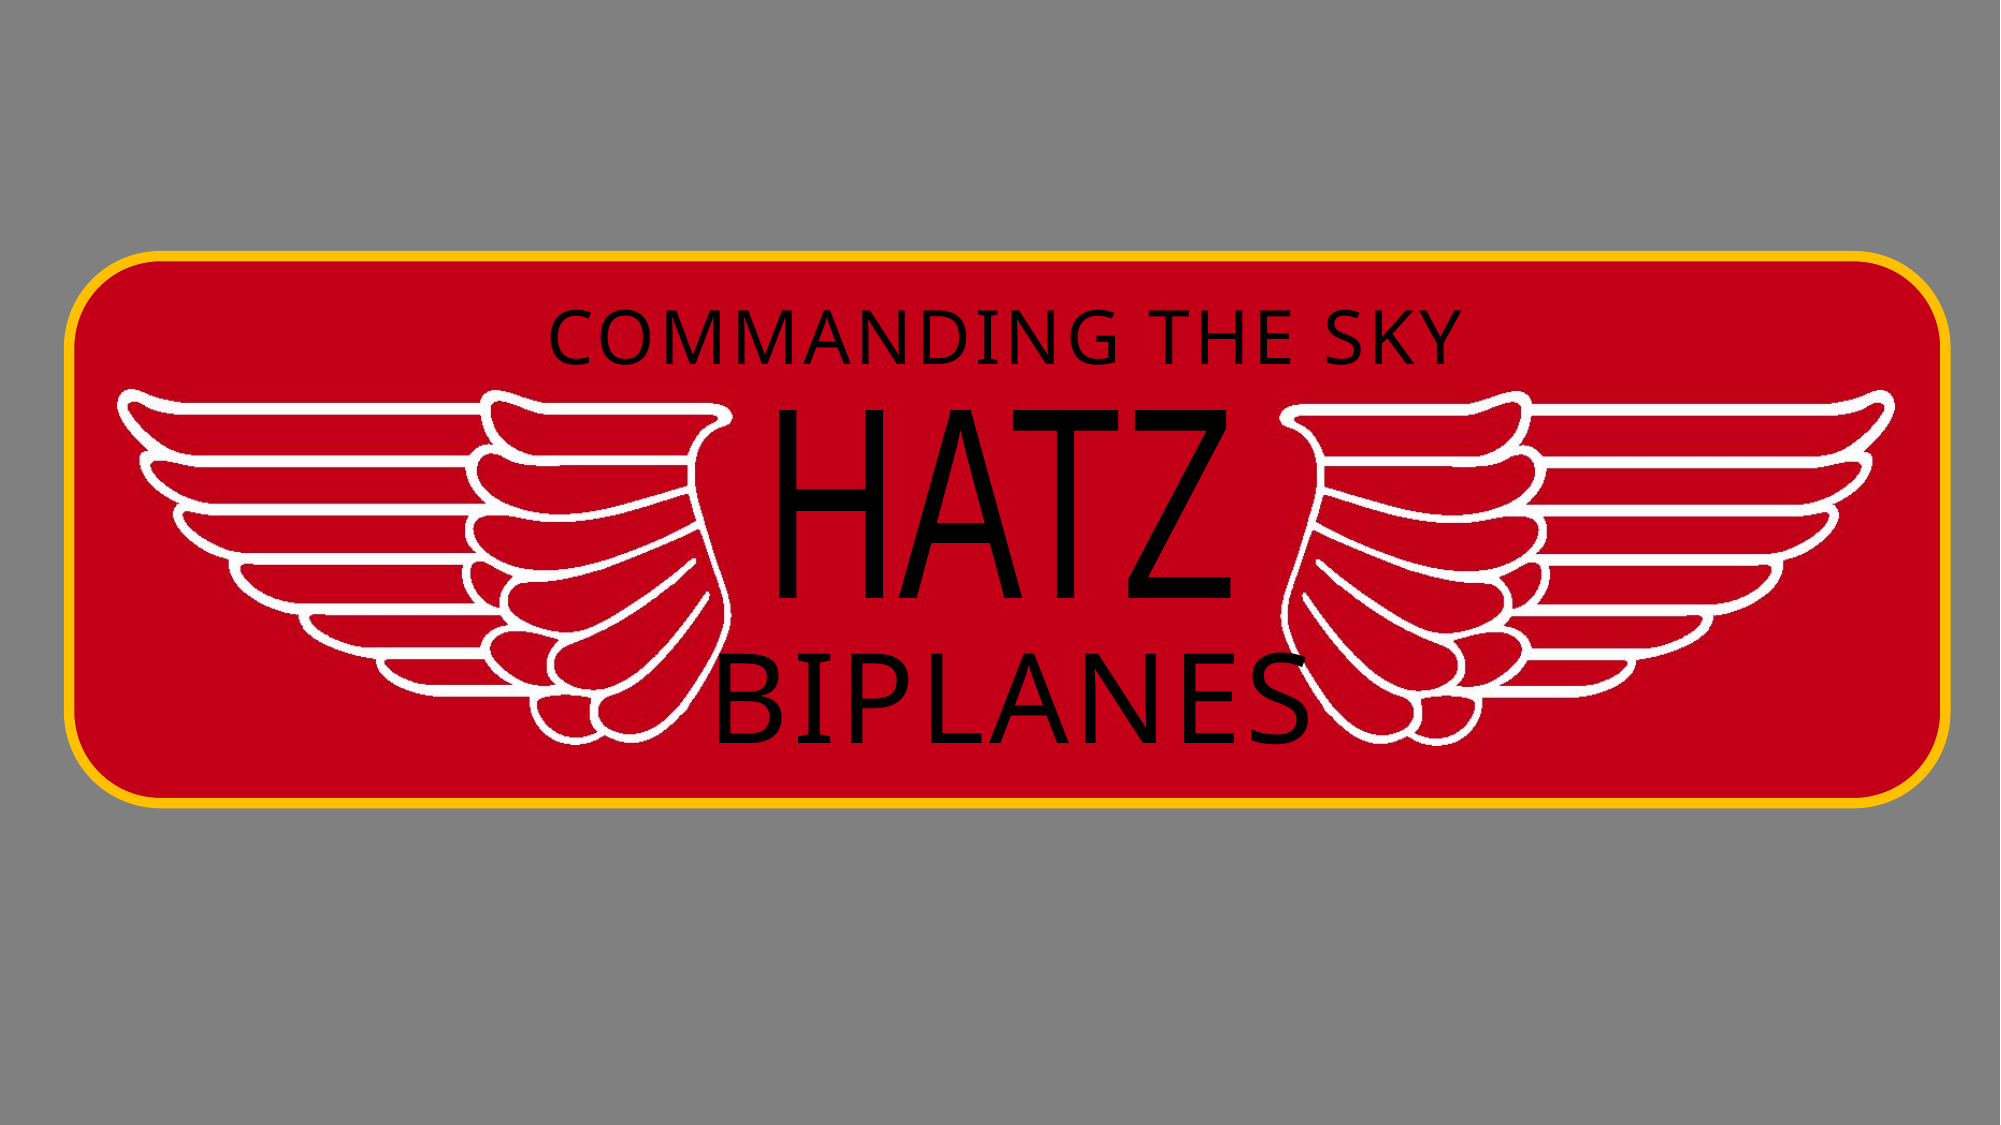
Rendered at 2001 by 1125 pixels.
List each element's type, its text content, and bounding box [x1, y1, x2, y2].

picture [117, 389, 737, 746]
picture [1275, 390, 1895, 747]
text_box COMMANDING THE SKY [531, 281, 1478, 387]
text_box [68, 255, 1947, 805]
text_box BIPLANES [693, 610, 1331, 776]
